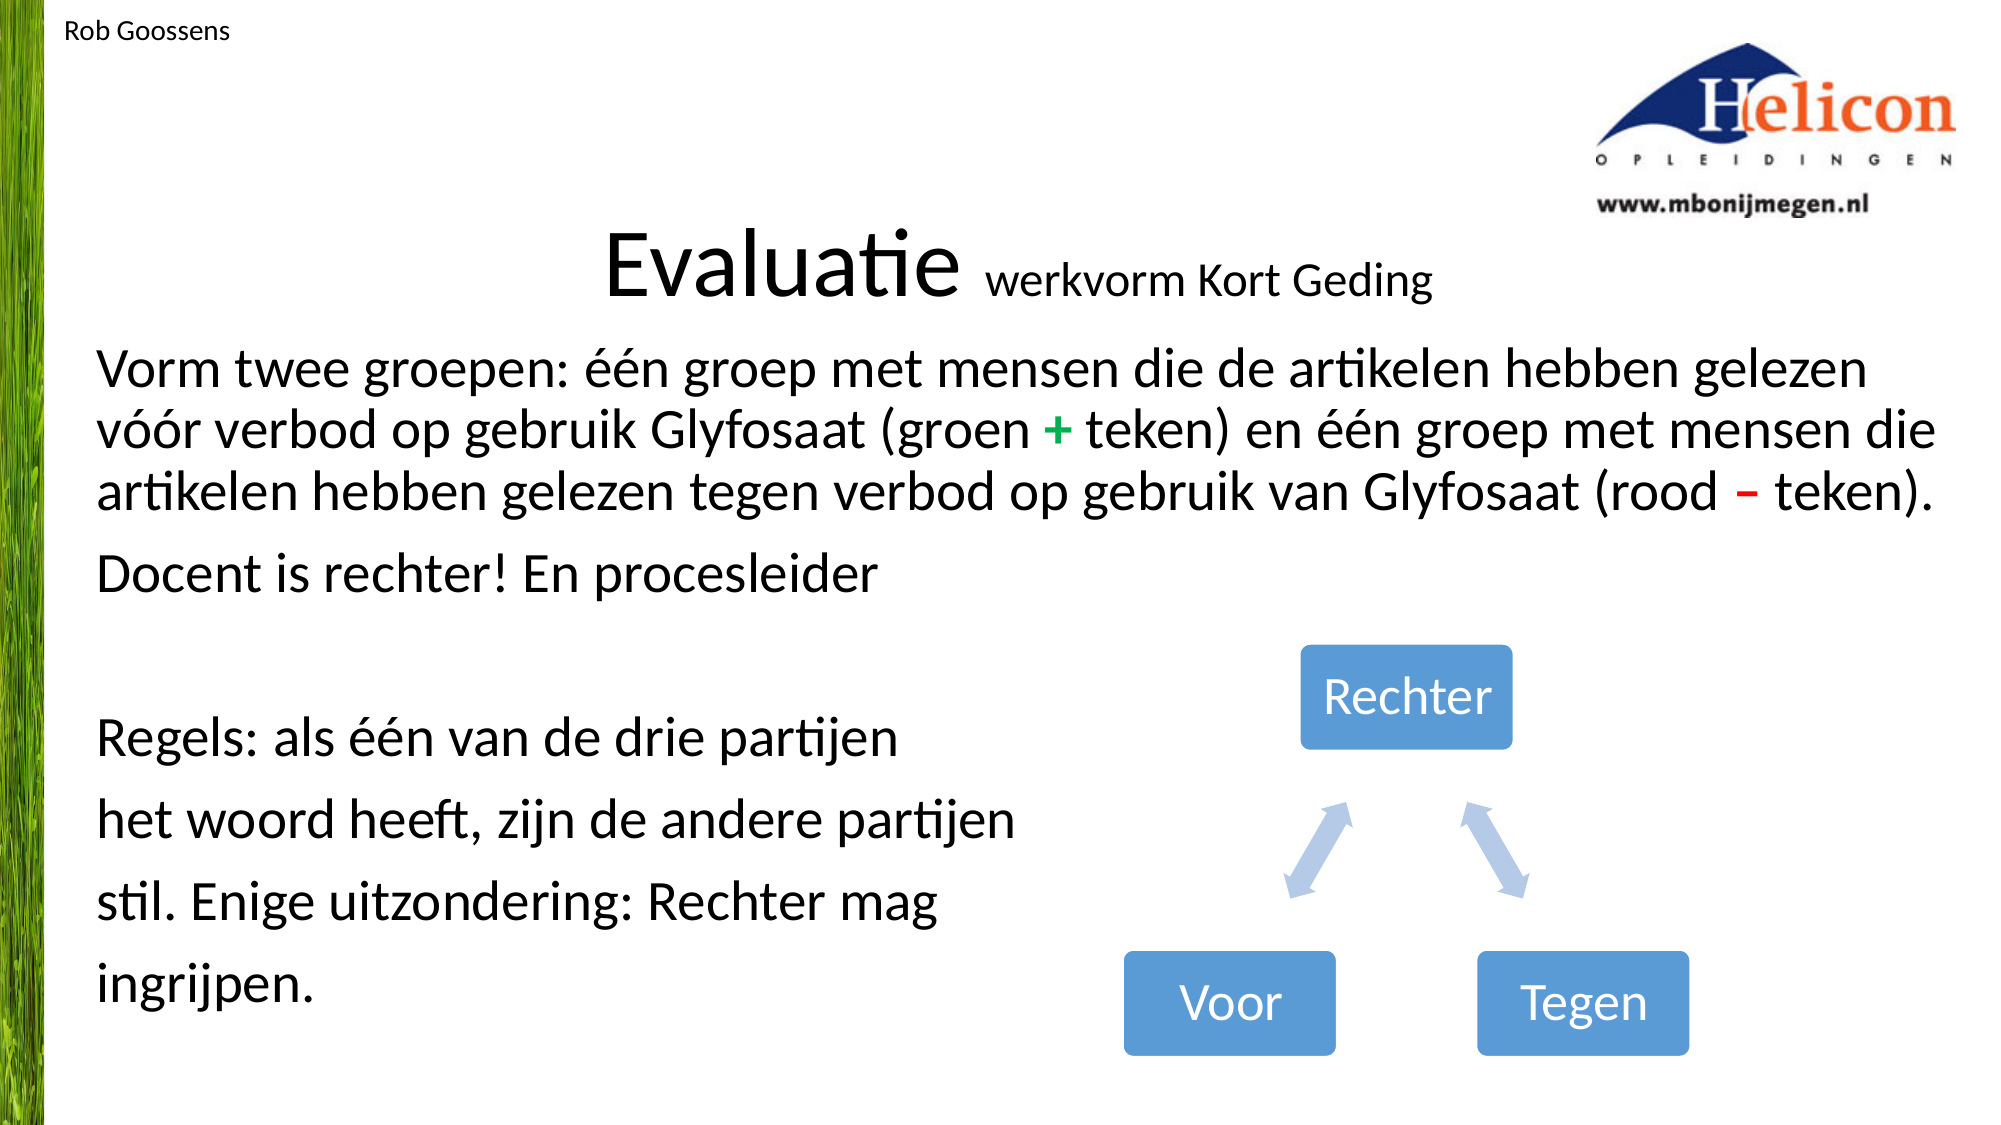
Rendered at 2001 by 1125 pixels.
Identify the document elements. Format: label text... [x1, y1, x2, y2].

text_box [0, 0, 45, 1125]
subtitle Evaluatie werkvorm Kort Geding Vorm twee groepen: één groep met mensen die de artikelen hebben gelezen vóór verbod op gebruik Glyfosaat (groen + teken) en één groep met mensen die artikelen hebben gelezen tegen verbod op gebruik van Glyfosaat (rood – teken). Docent is rechter! En procesleider Regels: als één van de drie partijen het woord heeft, zijn de andere partijen stil. Enige uitzondering: Rechter mag ingrijpen. [81, 204, 1956, 1075]
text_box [1090, 643, 1723, 1057]
text_box Rob Goossens [49, 3, 250, 54]
picture [1596, 43, 1956, 218]
